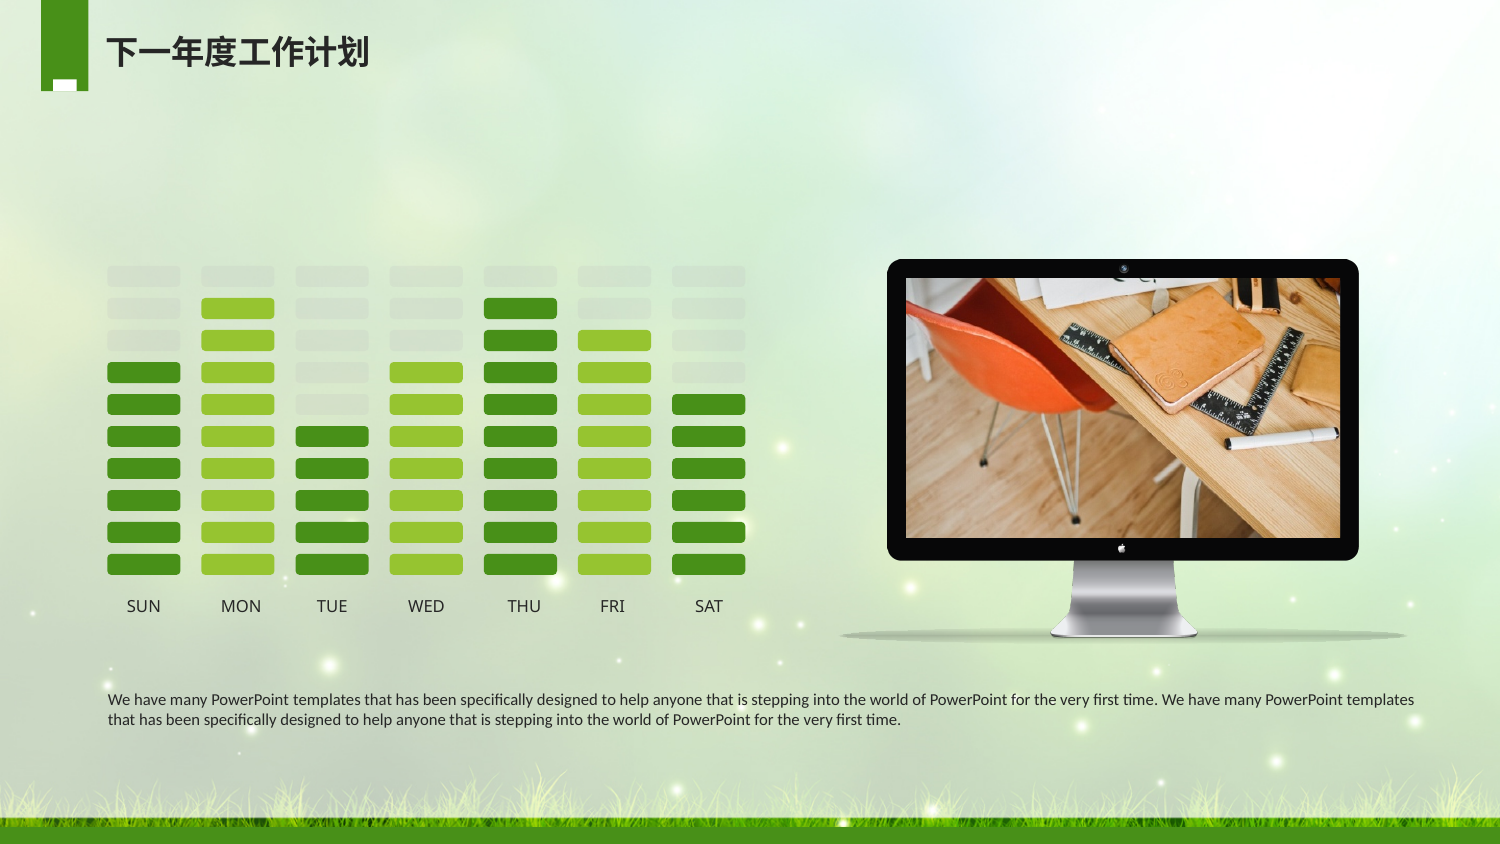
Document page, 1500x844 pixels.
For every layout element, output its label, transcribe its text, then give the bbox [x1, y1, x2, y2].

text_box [837, 259, 1409, 645]
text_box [106, 265, 746, 617]
text_box We have many PowerPoint templates that has been specifically designed to help anyone that is stepping into the world of PowerPoint for the very first time. We have many PowerPoint templates that has been specifically designed to help anyone that is stepping into the world of PowerPoint for the very first time. [93, 681, 1440, 737]
picture [0, 0, 1500, 827]
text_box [40, 0, 89, 92]
text_box 下一年度工作计划 [94, 23, 387, 79]
